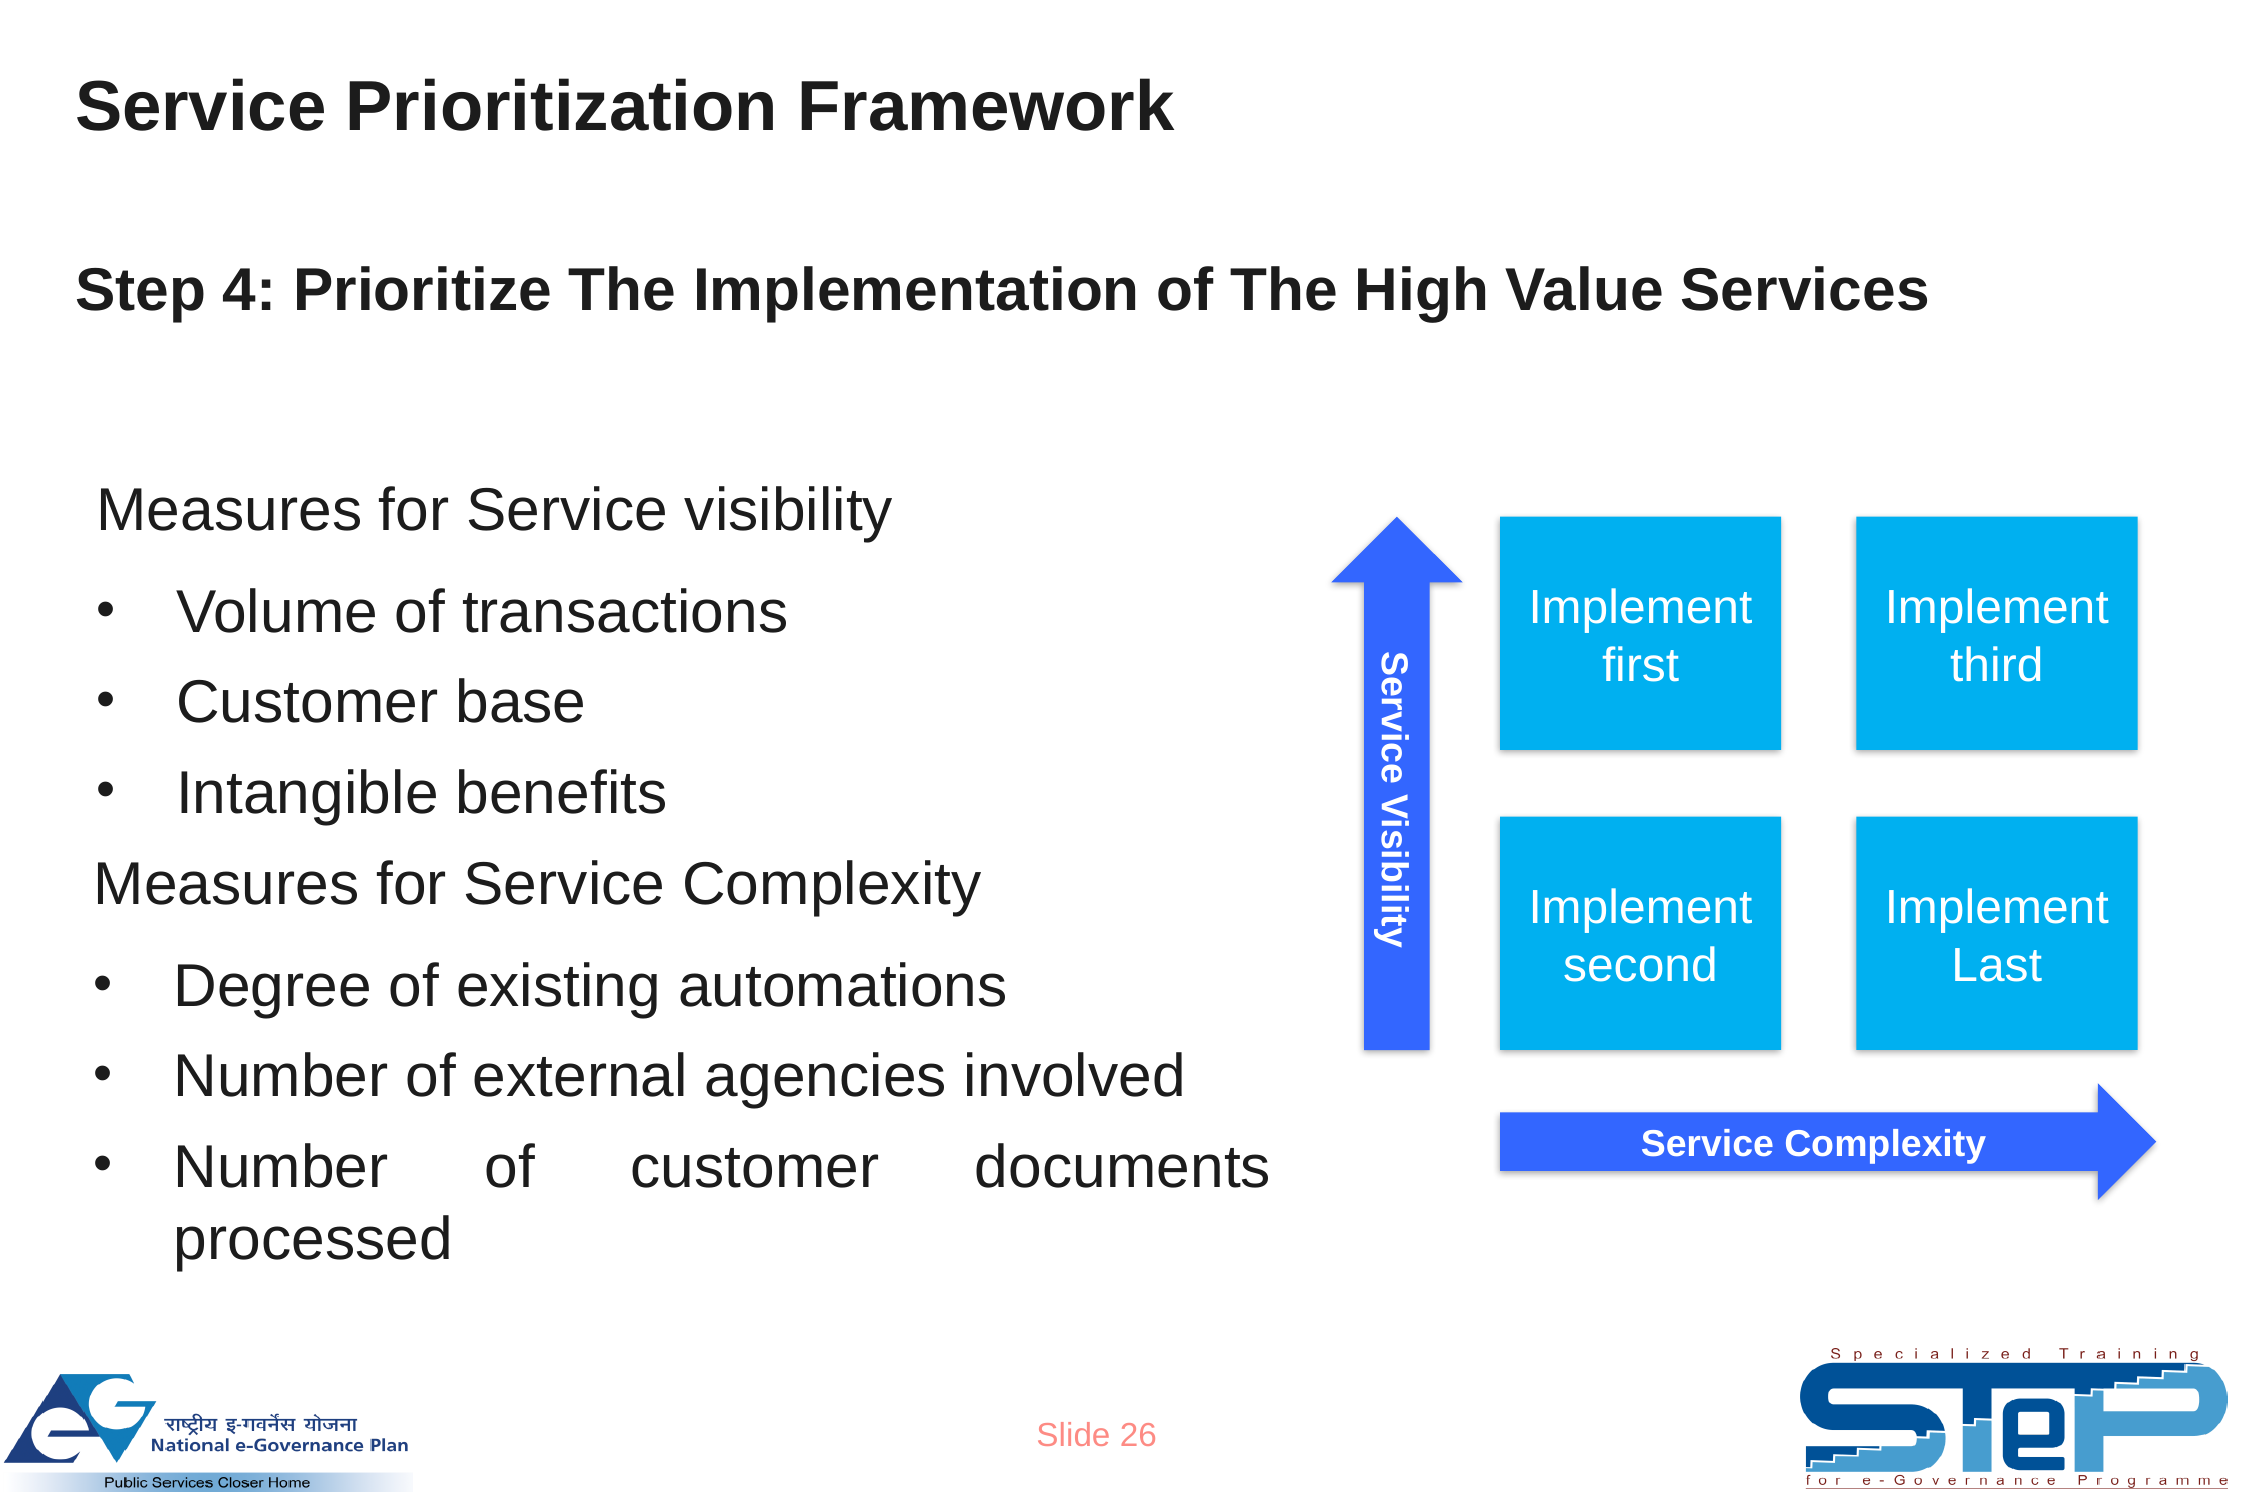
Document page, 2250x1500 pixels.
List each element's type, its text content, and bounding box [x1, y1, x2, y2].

text_box Measures for Service visibility Volume of transactions Customer base Intangible benefits [74, 459, 1275, 833]
picture [1800, 1348, 2228, 1489]
text_box Step 4: Prioritize The Implementation of The High Value Services [74, 249, 2100, 317]
text_box Implement first [1500, 516, 1782, 750]
title Service Prioritization Framework [74, 59, 2119, 201]
text_box Implement second [1500, 816, 1782, 1050]
text_box Service Visibility [1331, 516, 1463, 1051]
text_box Measures for Service Complexity Degree of existing automations Number of external agencies involved Number of customer documents processed [72, 833, 1294, 1283]
text_box Service Complexity [1500, 1083, 2157, 1200]
text_box Implement third [1856, 516, 2138, 750]
text_box Implement Last [1856, 816, 2138, 1050]
picture [3, 1374, 413, 1492]
